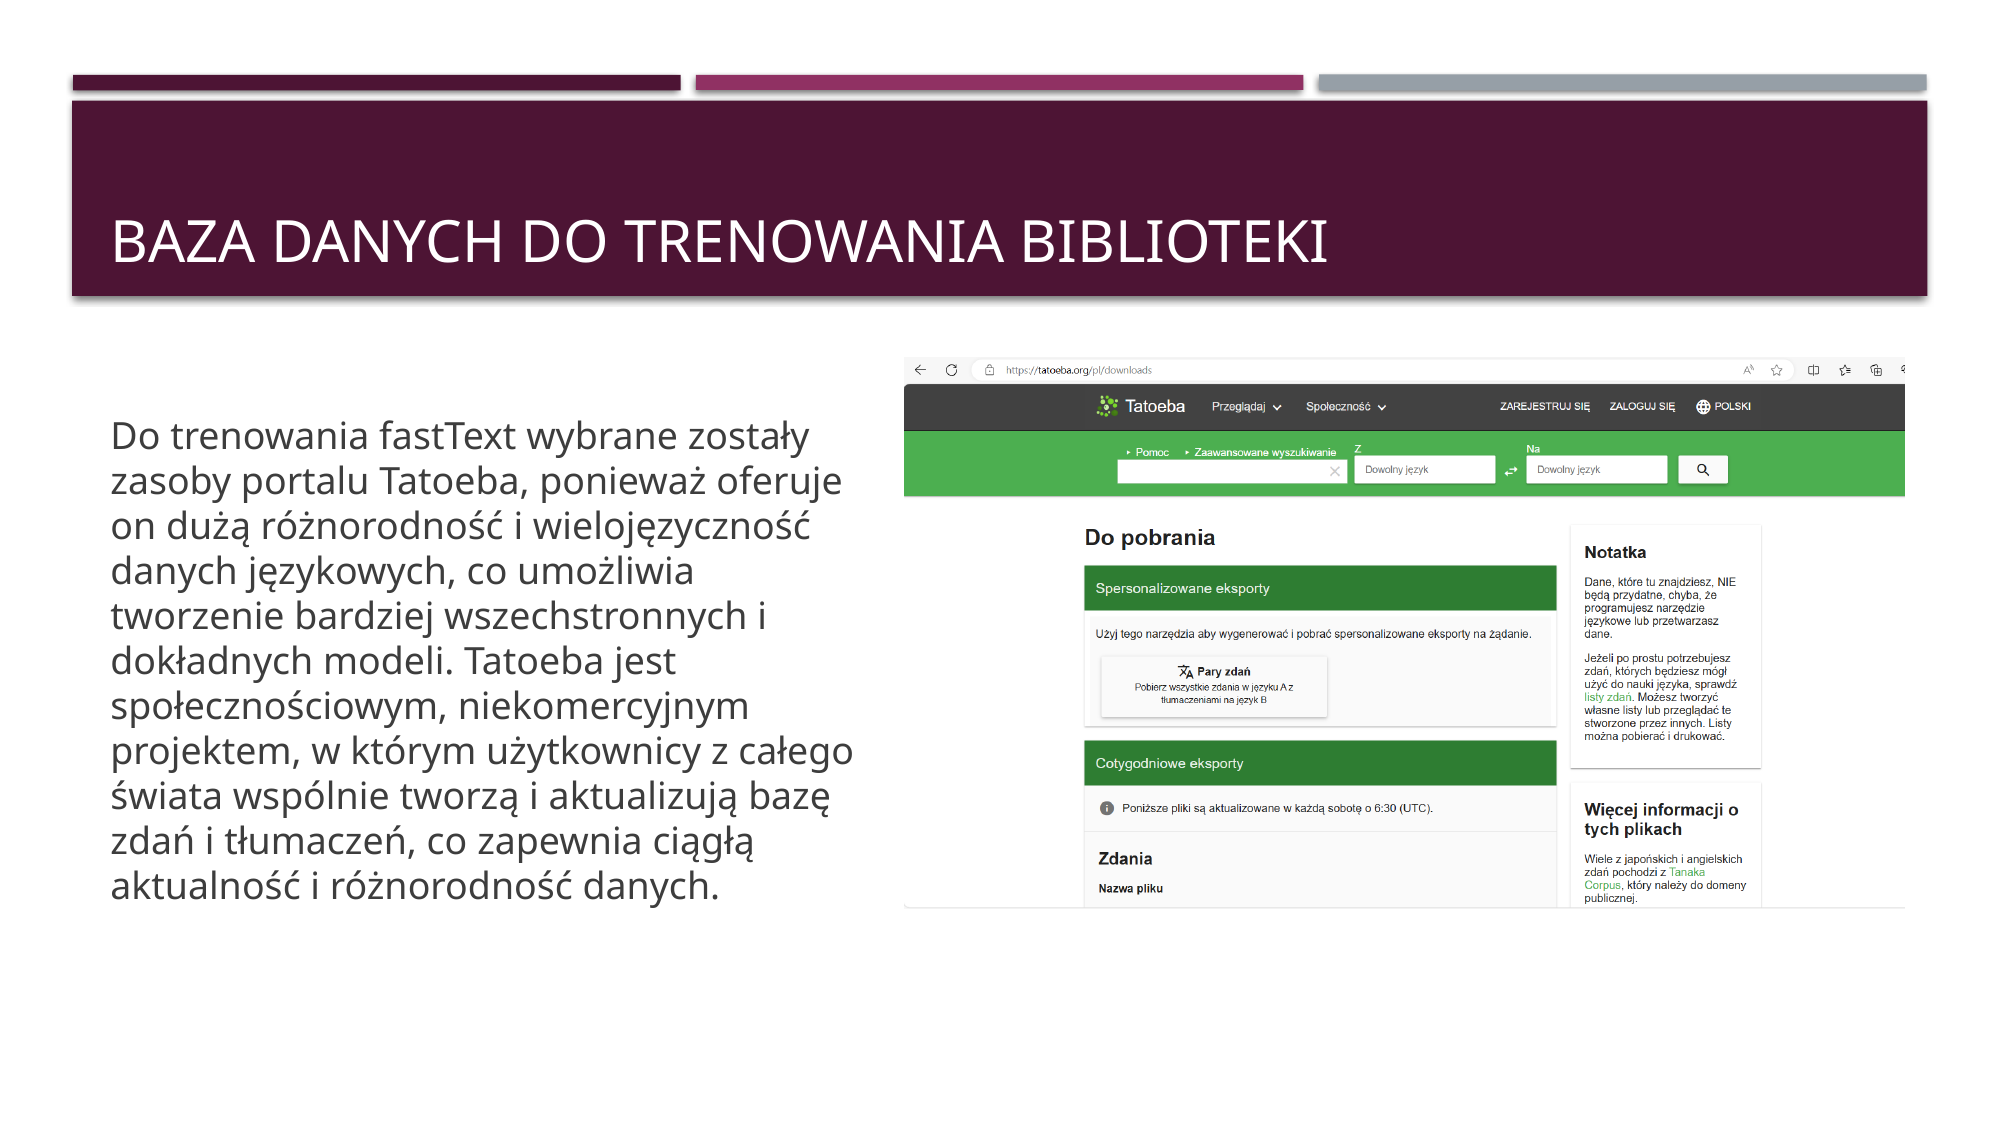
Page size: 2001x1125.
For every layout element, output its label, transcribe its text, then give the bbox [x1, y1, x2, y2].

picture [904, 357, 1906, 909]
list Do trenowania fastText wybrane zostały zasoby portalu Tatoeba, ponieważ oferuje on dużą różnorodność i wielojęzyczność danych językowych, co umożliwia tworzenie bardziej wszechstronnych i dokładnych modeli. Tatoeba jest społecznościowym, niekomercyjnym projektem, w którym użytkownicy z całego świata wspólnie tworzą i aktualizują bazę zdań i tłumaczeń, co zapewnia ciągłą aktualność i różnorodność danych. [95, 357, 882, 962]
title BAZA DANYCH DO TRENOWANIA BIBLIOTEKI [95, 115, 1905, 282]
